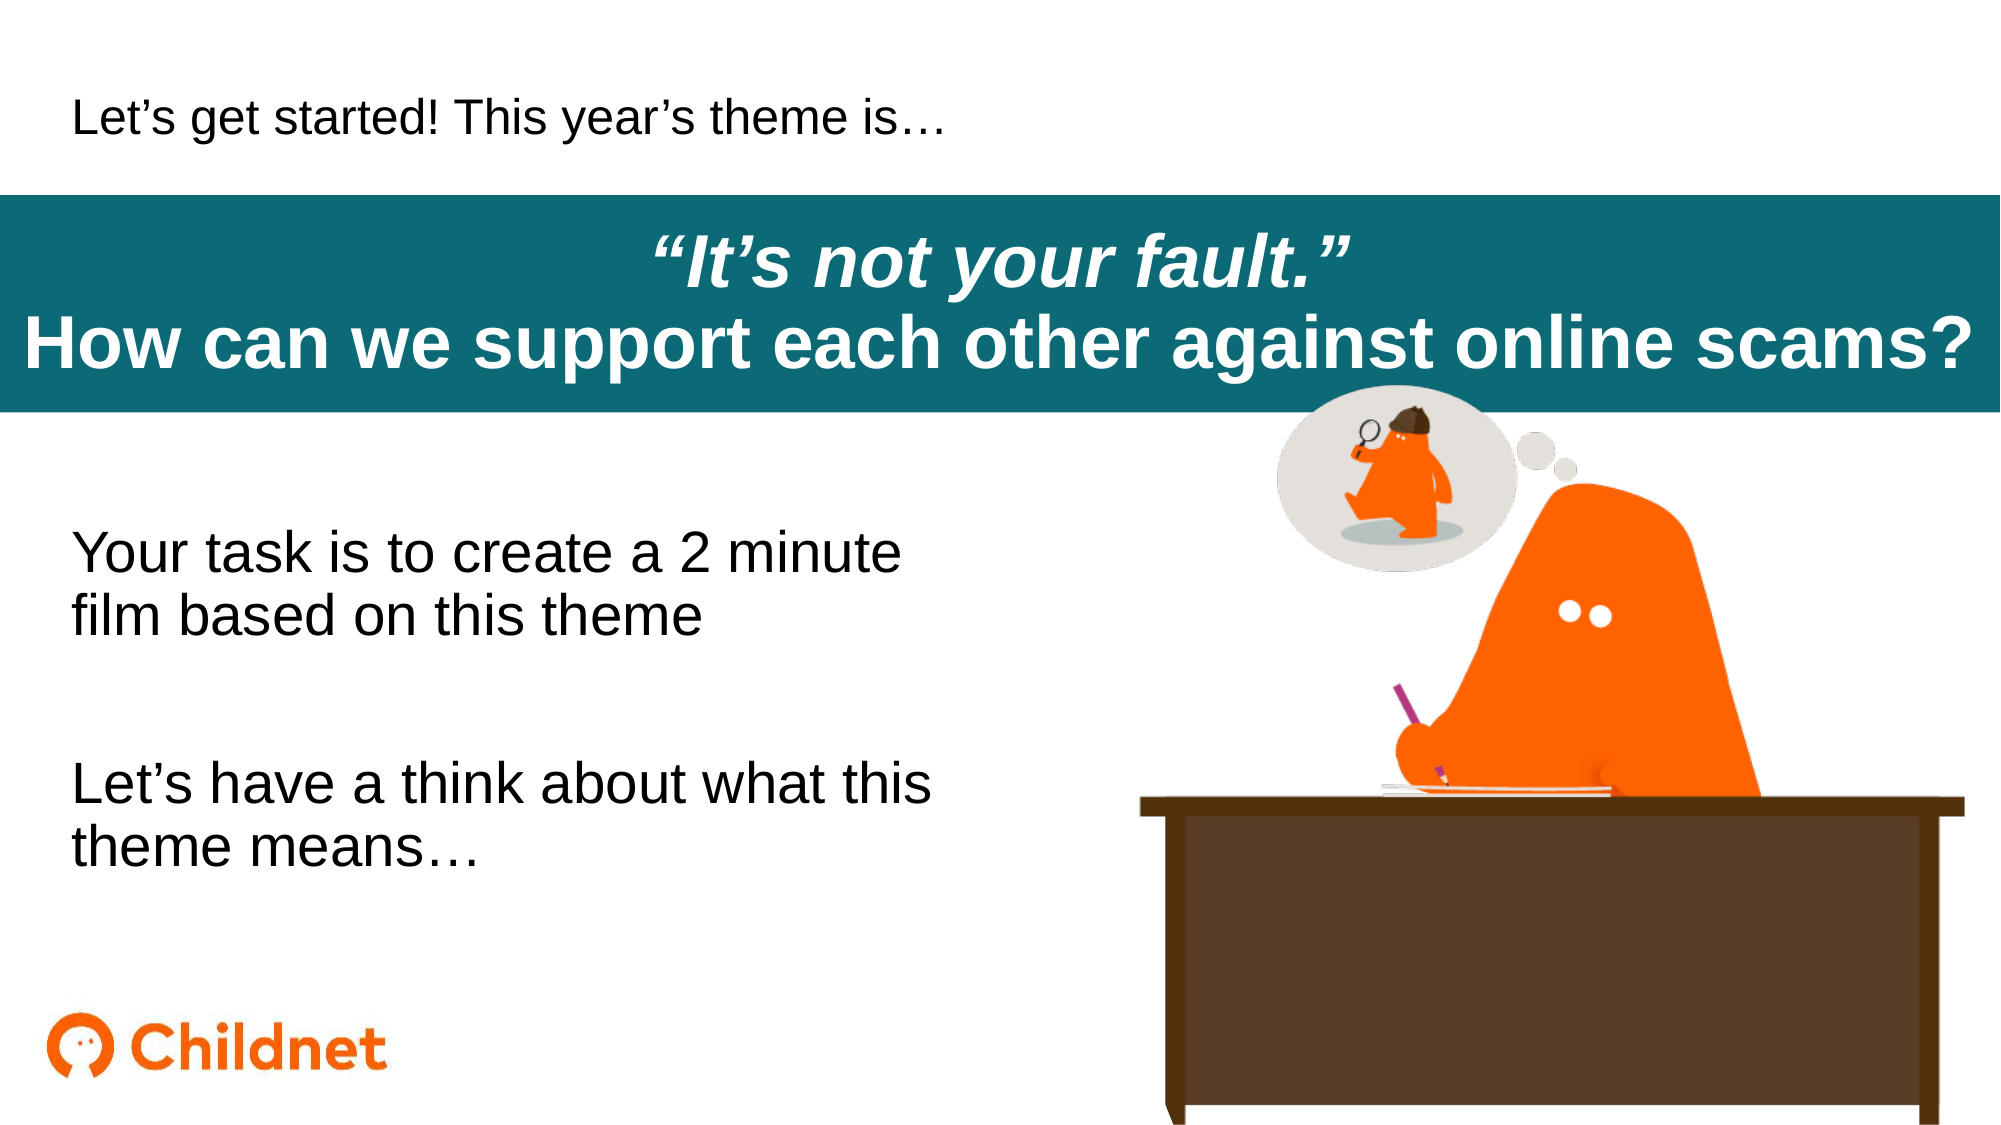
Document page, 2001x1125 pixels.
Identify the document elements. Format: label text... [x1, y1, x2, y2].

list Let’s get started! This year’s theme is… [56, 67, 1782, 165]
text_box Your task is to create a 2 minute film based on this theme Let’s have a think about what this theme means… [56, 515, 966, 864]
picture [0, 965, 434, 1125]
title “It’s not your fault.” How can we support each other against online scams? [0, 195, 2000, 413]
picture [1101, 296, 1975, 1125]
